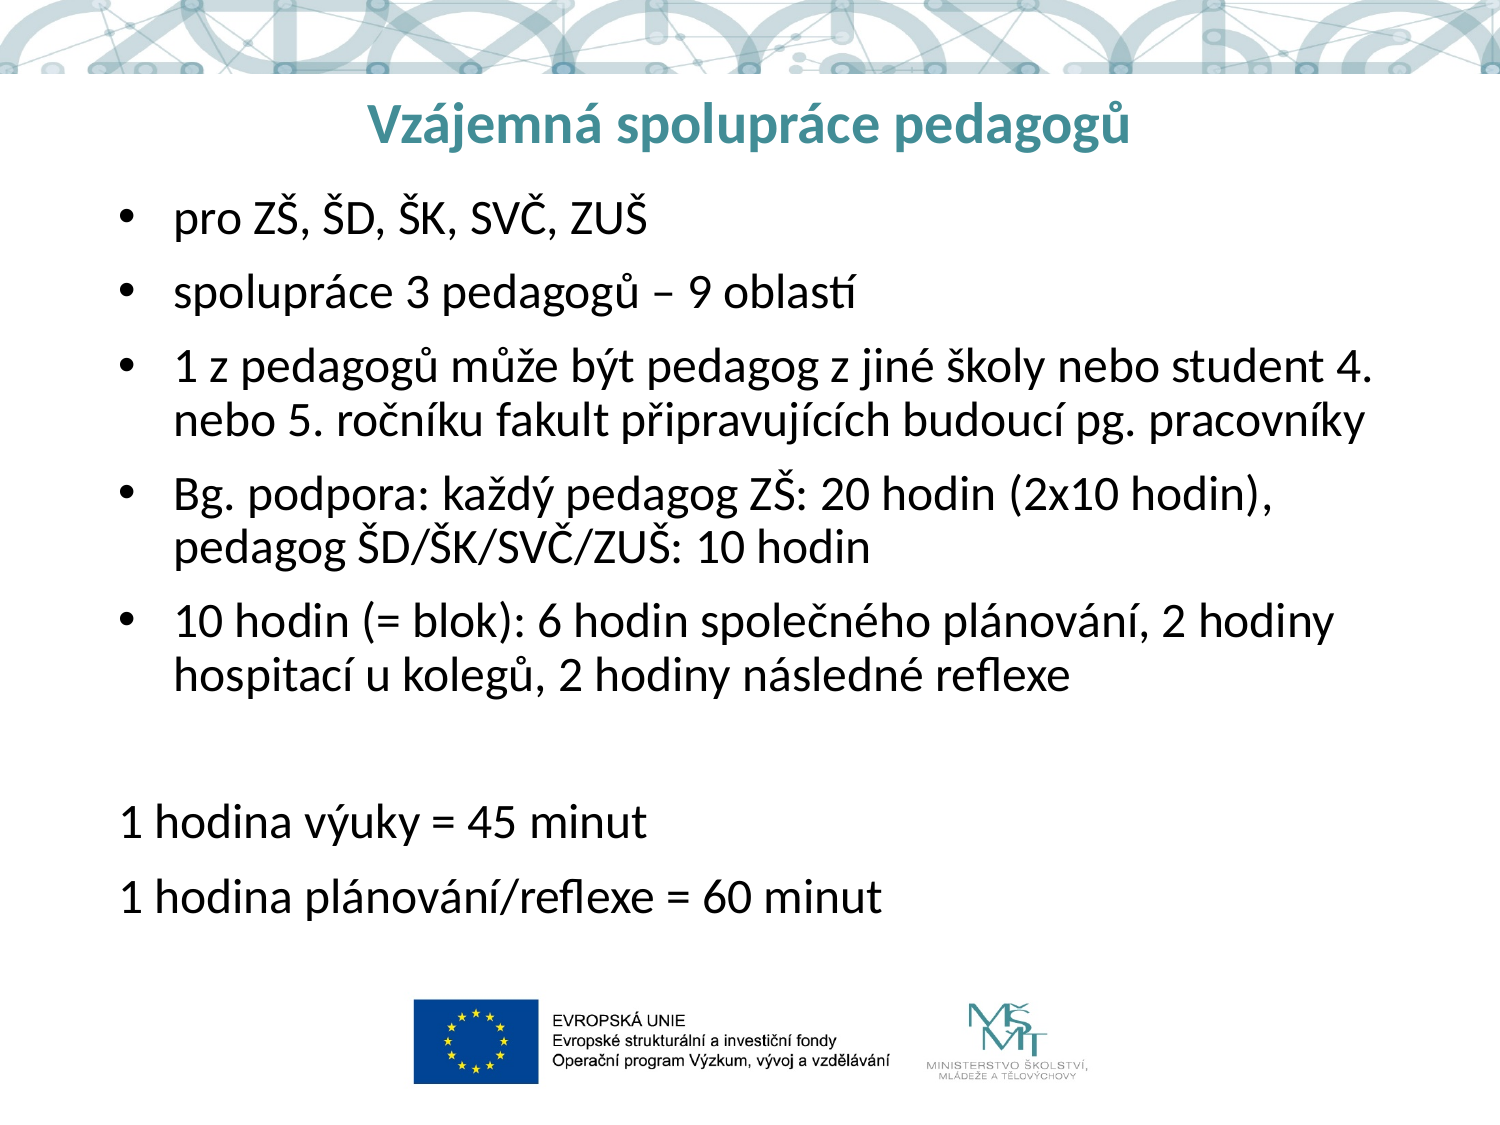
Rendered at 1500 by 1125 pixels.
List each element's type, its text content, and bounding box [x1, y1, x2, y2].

picture [0, 0, 1500, 74]
picture [371, 957, 1129, 1125]
title Vzájemná spolupráce pedagogů [102, 51, 1397, 199]
list pro ZŠ, ŠD, ŠK, SVČ, ZUŠ spolupráce 3 pedagogů – 9 oblastí 1 z pedagogů může být pedagog z jiné školy nebo student 4. nebo 5. ročníku fakult připravujících budoucí pg. pracovníky Bg. podpora: každý pedagog ZŠ: 20 hodin (2x10 hodin), pedagog ŠD/ŠK/SVČ/ZUŠ: 10 hodin 10 hodin (= blok): 6 hodin společného plánování, 2 hodiny hospitací u kolegů, 2 hodiny následné reflexe 1 hodina výuky = 45 minut 1 hodina plánování/reflexe = 60 minut [103, 184, 1397, 957]
